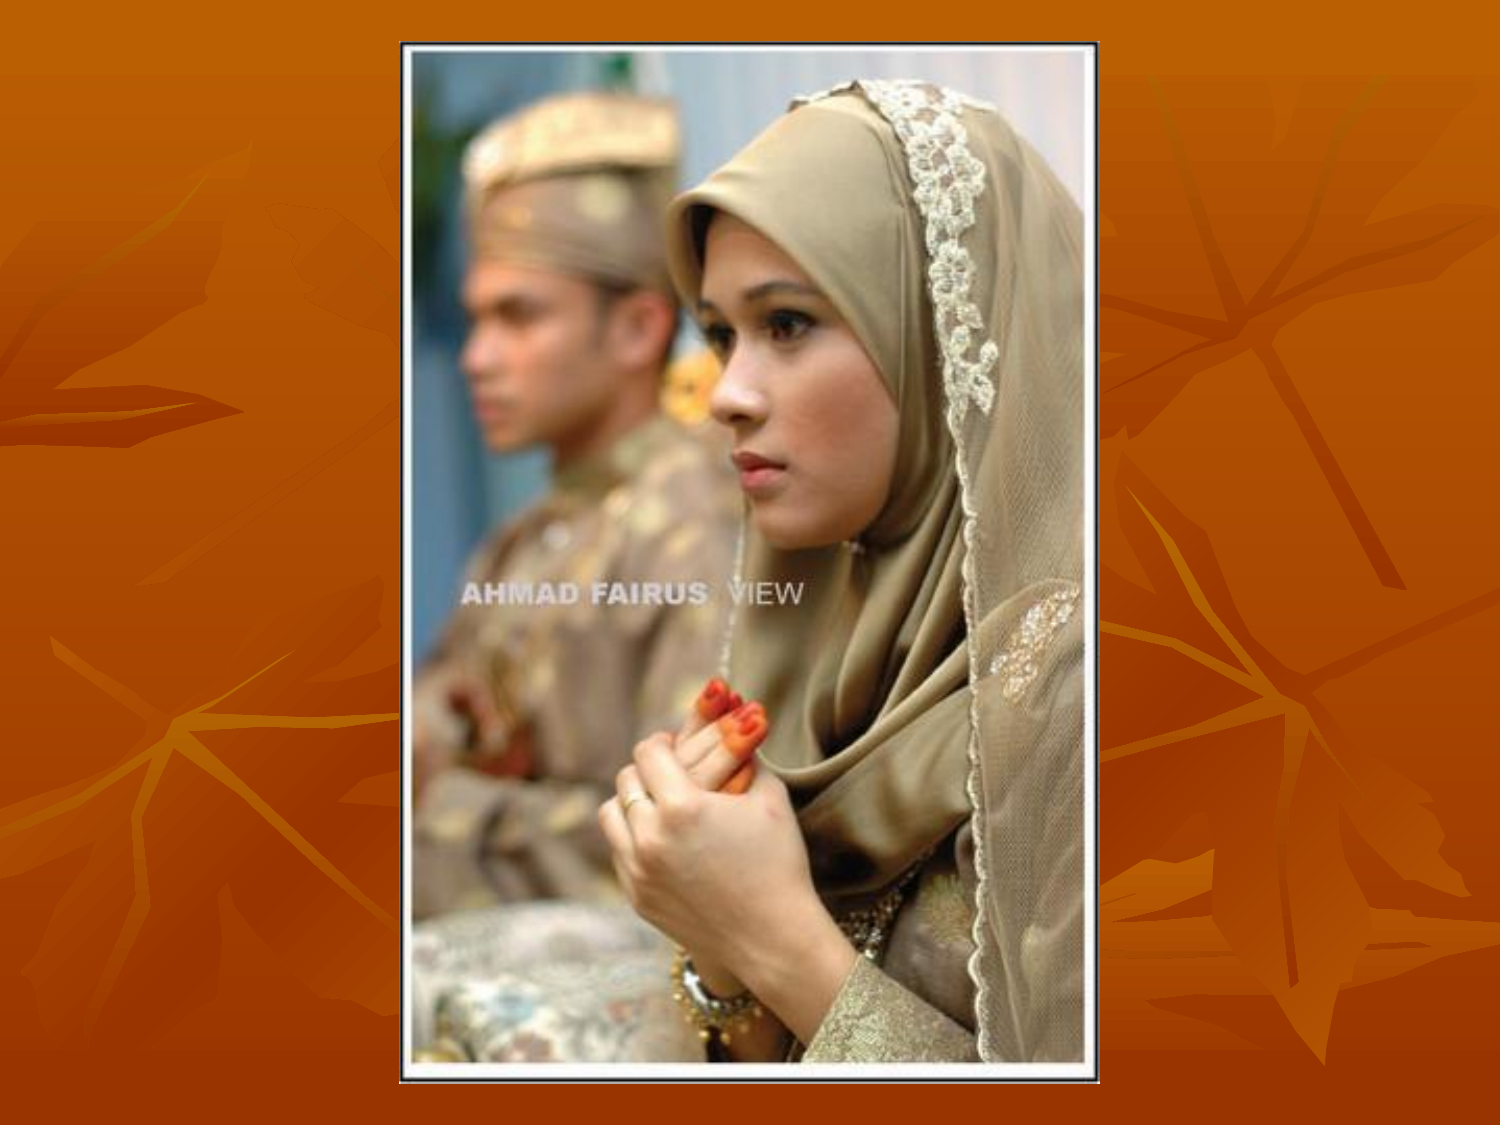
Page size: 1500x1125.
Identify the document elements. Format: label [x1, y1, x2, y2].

picture [399, 41, 1101, 1084]
